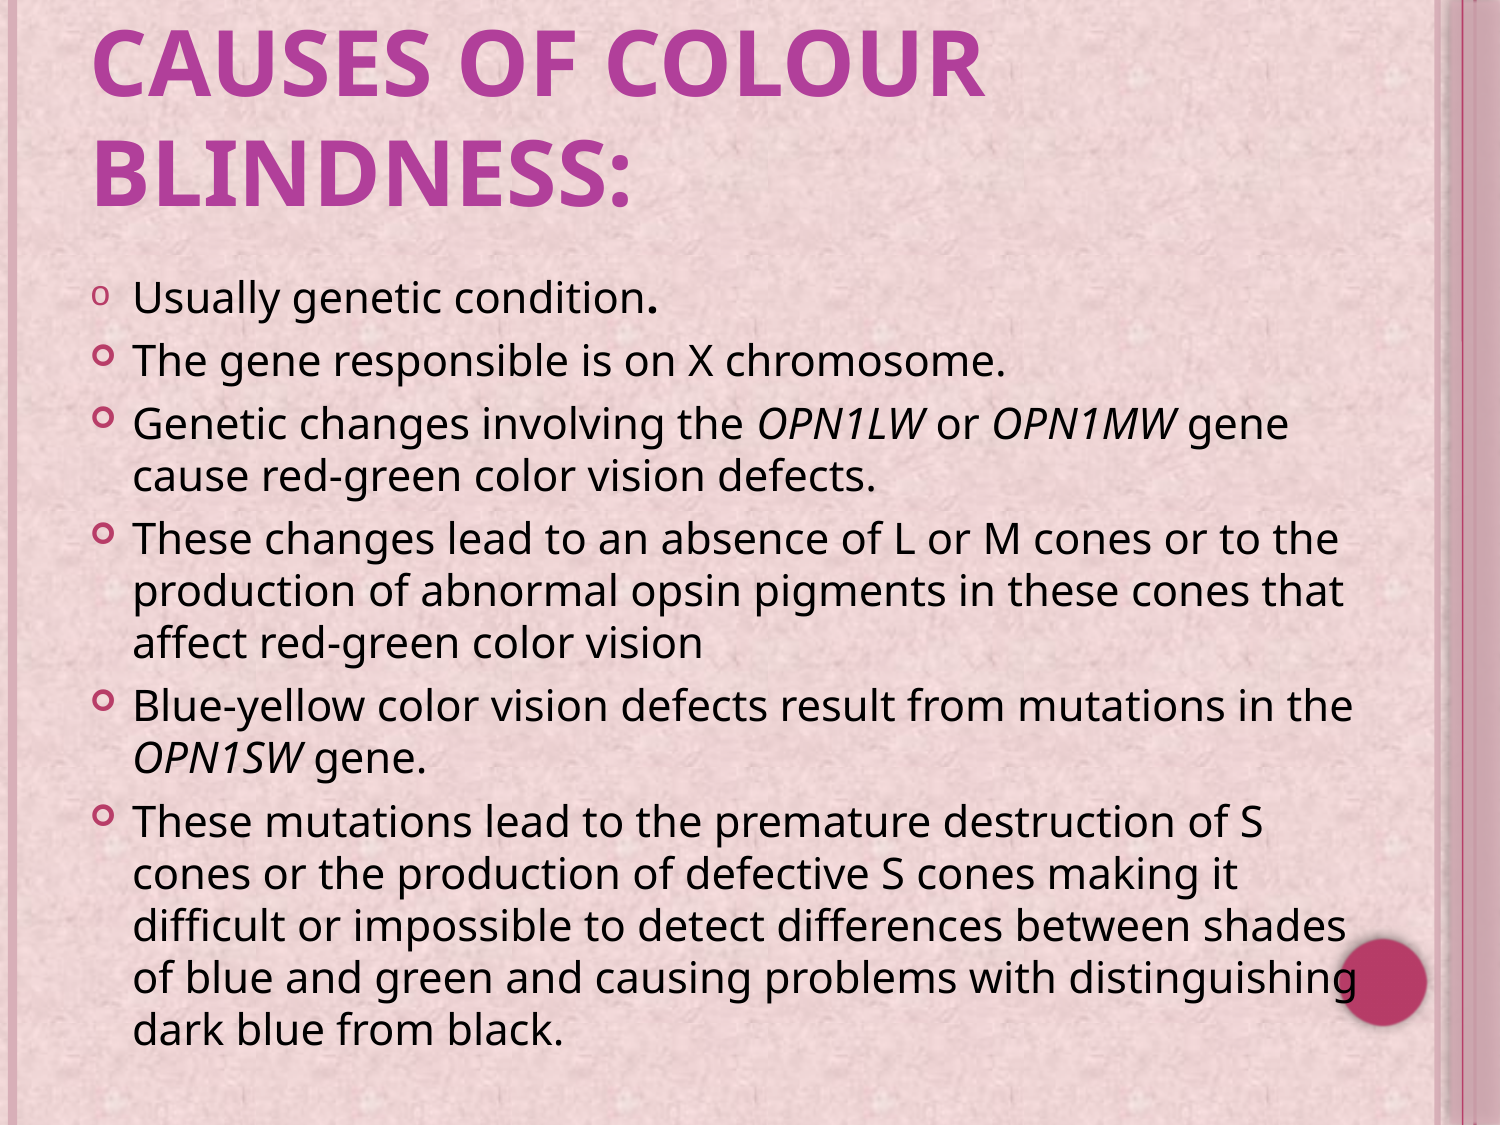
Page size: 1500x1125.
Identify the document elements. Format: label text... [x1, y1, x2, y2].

title Causes of colour blindness: [75, 45, 1400, 233]
list Usually genetic condition. The gene responsible is on X chromosome. Genetic changes involving the OPN1LW or OPN1MW gene cause red-green color vision defects. These changes lead to an absence of L or M cones or to the production of abnormal opsin pigments in these cones that affect red-green color vision Blue-yellow color vision defects result from mutations in the OPN1SW gene. These mutations lead to the premature destruction of S cones or the production of defective S cones making it difficult or impossible to detect differences between shades of blue and green and causing problems with distinguishing dark blue from black. [75, 262, 1400, 1062]
